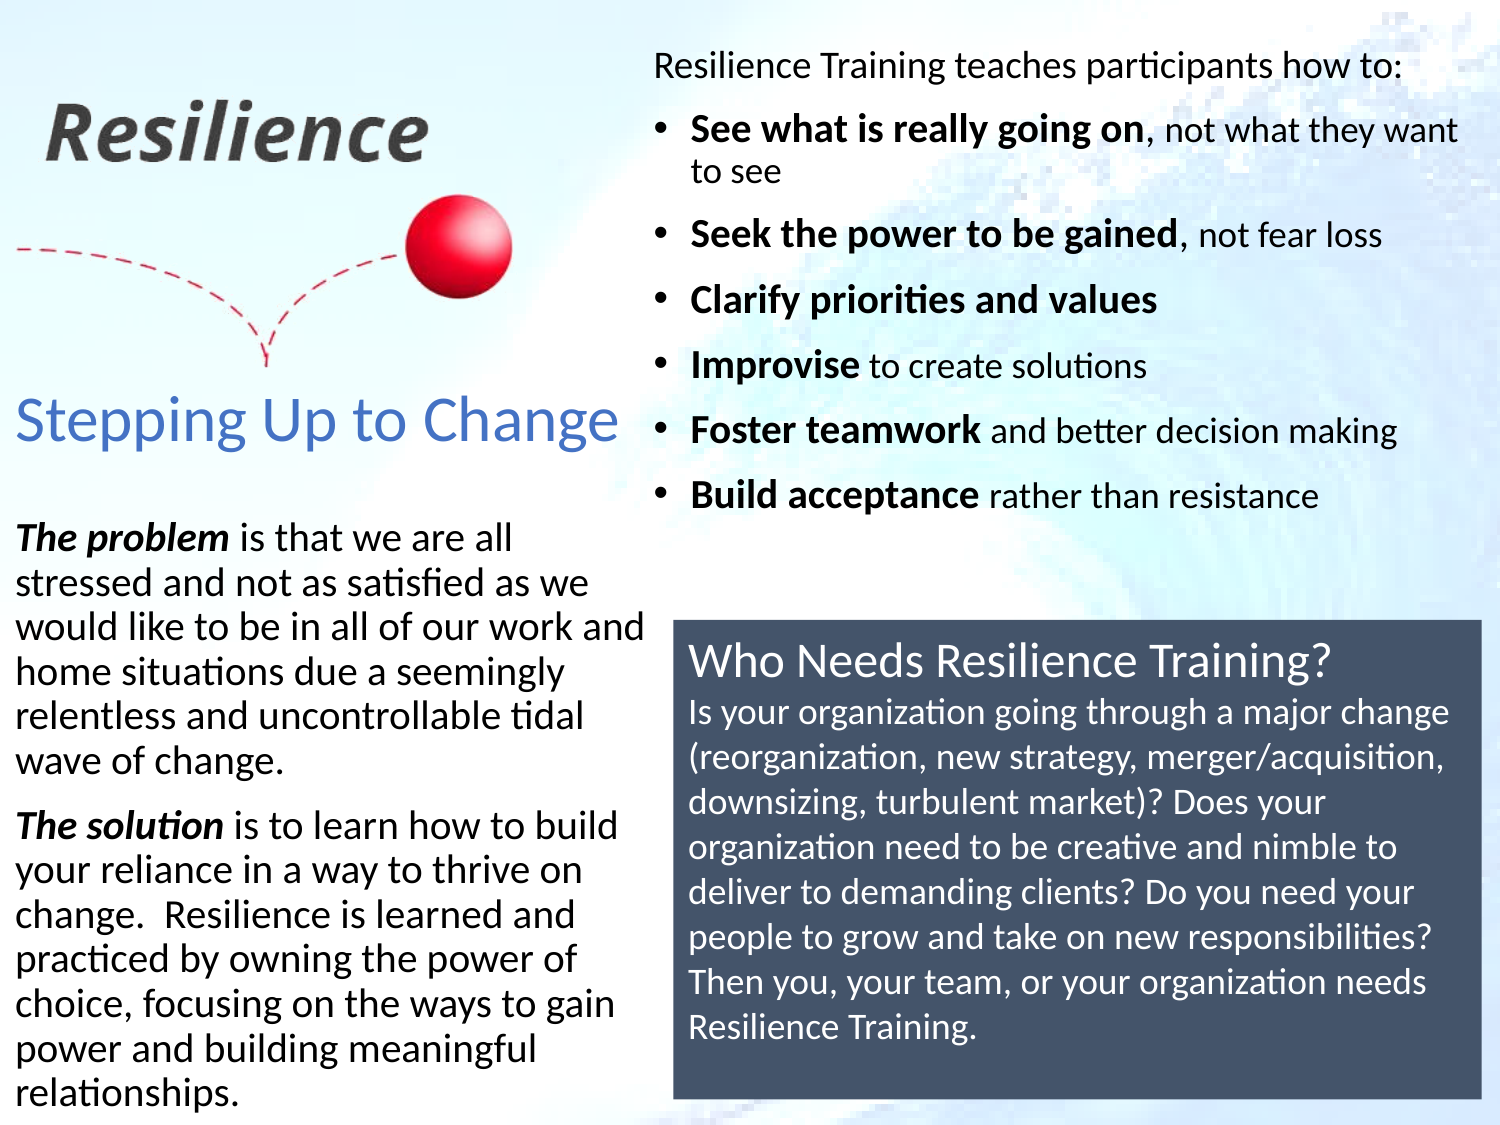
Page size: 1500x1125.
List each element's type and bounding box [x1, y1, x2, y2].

text_box [0, 69, 639, 483]
picture [0, 0, 1500, 1125]
